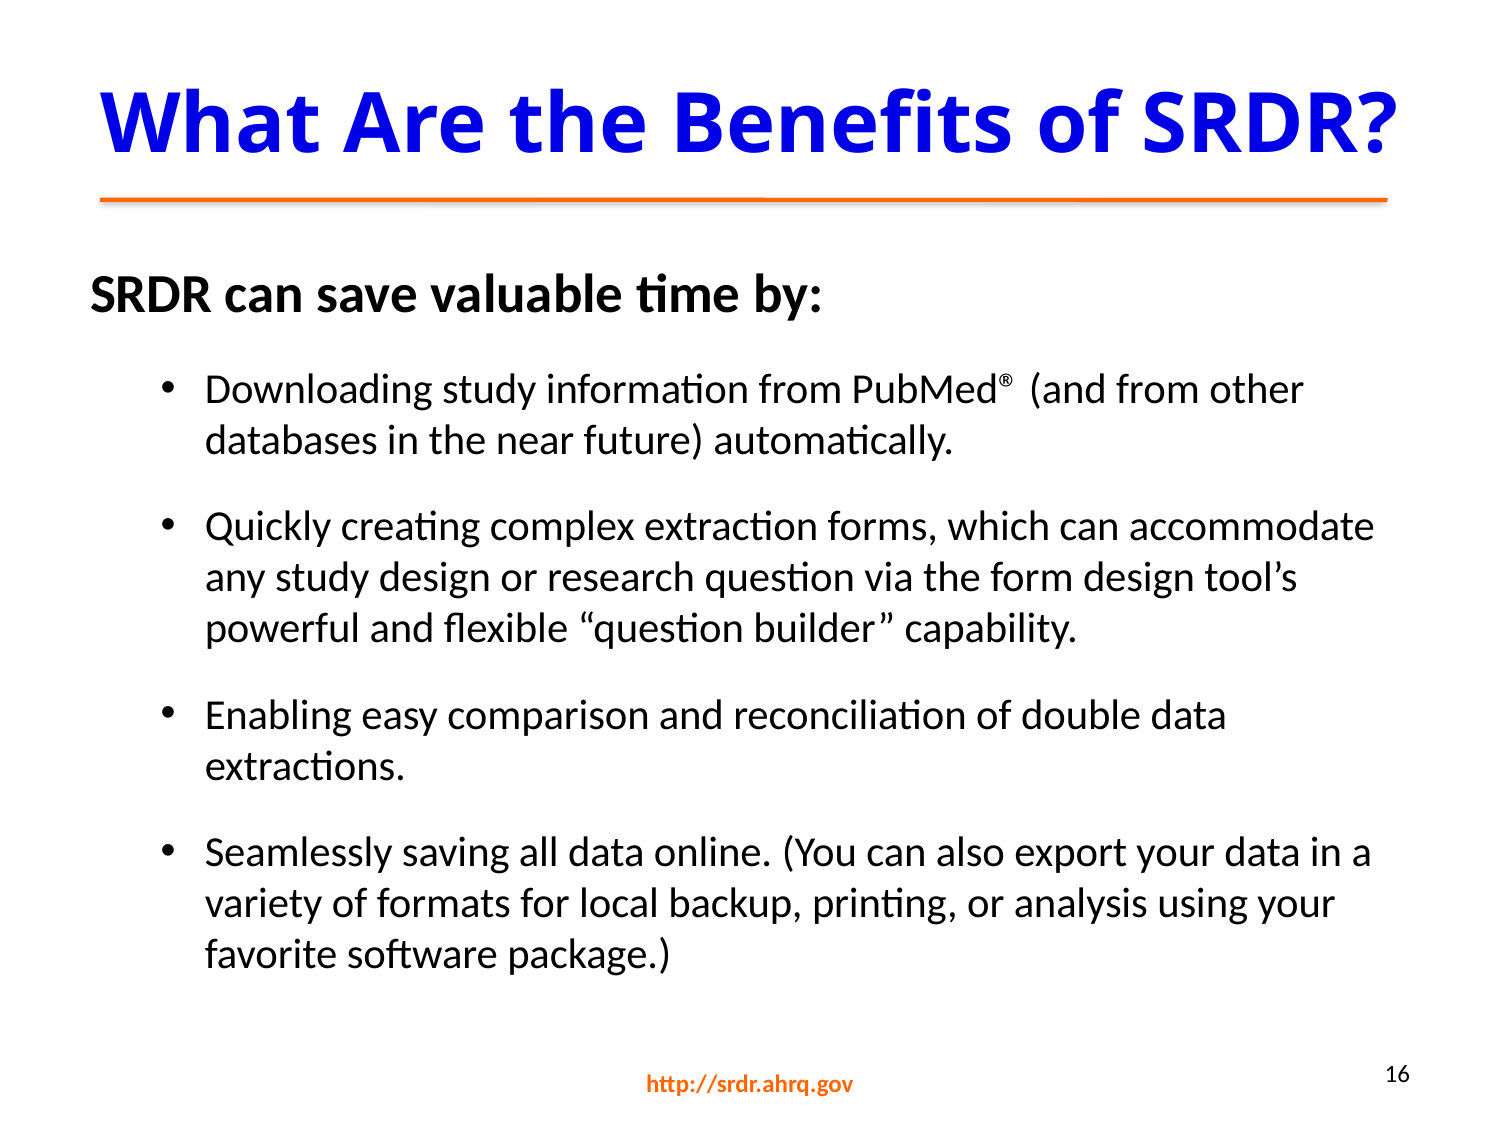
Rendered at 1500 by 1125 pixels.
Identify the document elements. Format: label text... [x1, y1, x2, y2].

title What Are the Benefits of SRDR? [75, 24, 1425, 213]
slide_number 16 [1074, 1042, 1425, 1103]
list SRDR can save valuable time by: Downloading study information from PubMed® (and from other databases in the near future) automatically. Quickly creating complex extraction forms, which can accommodate any study design or research question via the form design tool’s powerful and flexible “question builder” capability. Enabling easy comparison and reconciliation of double data extractions. Seamlessly saving all data online. (You can also export your data in a variety of formats for local backup, printing, or analysis using your favorite software package.) [75, 249, 1425, 993]
text_box http://srdr.ahrq.gov [512, 1052, 988, 1113]
